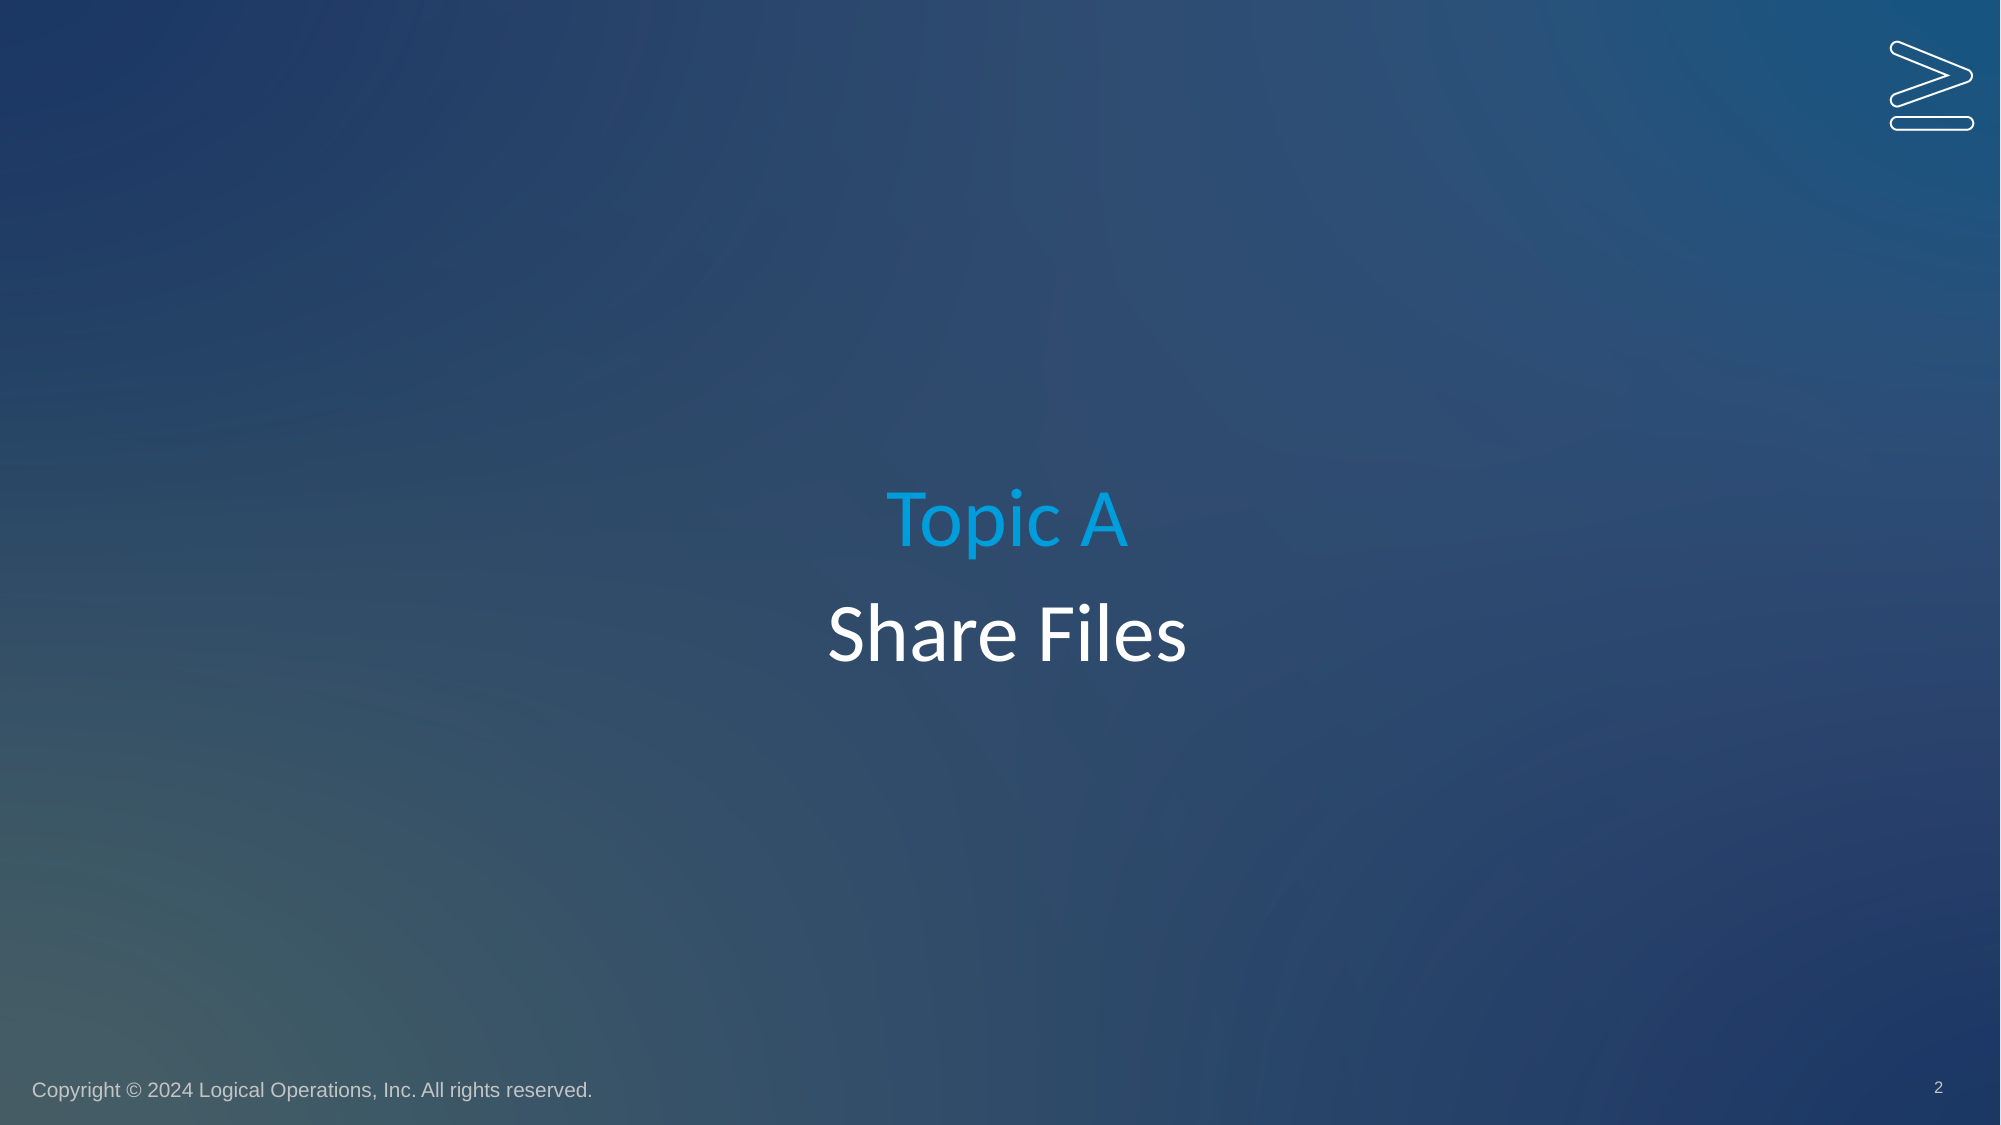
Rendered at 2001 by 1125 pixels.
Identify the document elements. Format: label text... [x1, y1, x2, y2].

slide_number 2 [1491, 1057, 1959, 1118]
list Topic A [157, 324, 1858, 571]
picture [0, 0, 2001, 1125]
title Share Files [157, 571, 1858, 795]
